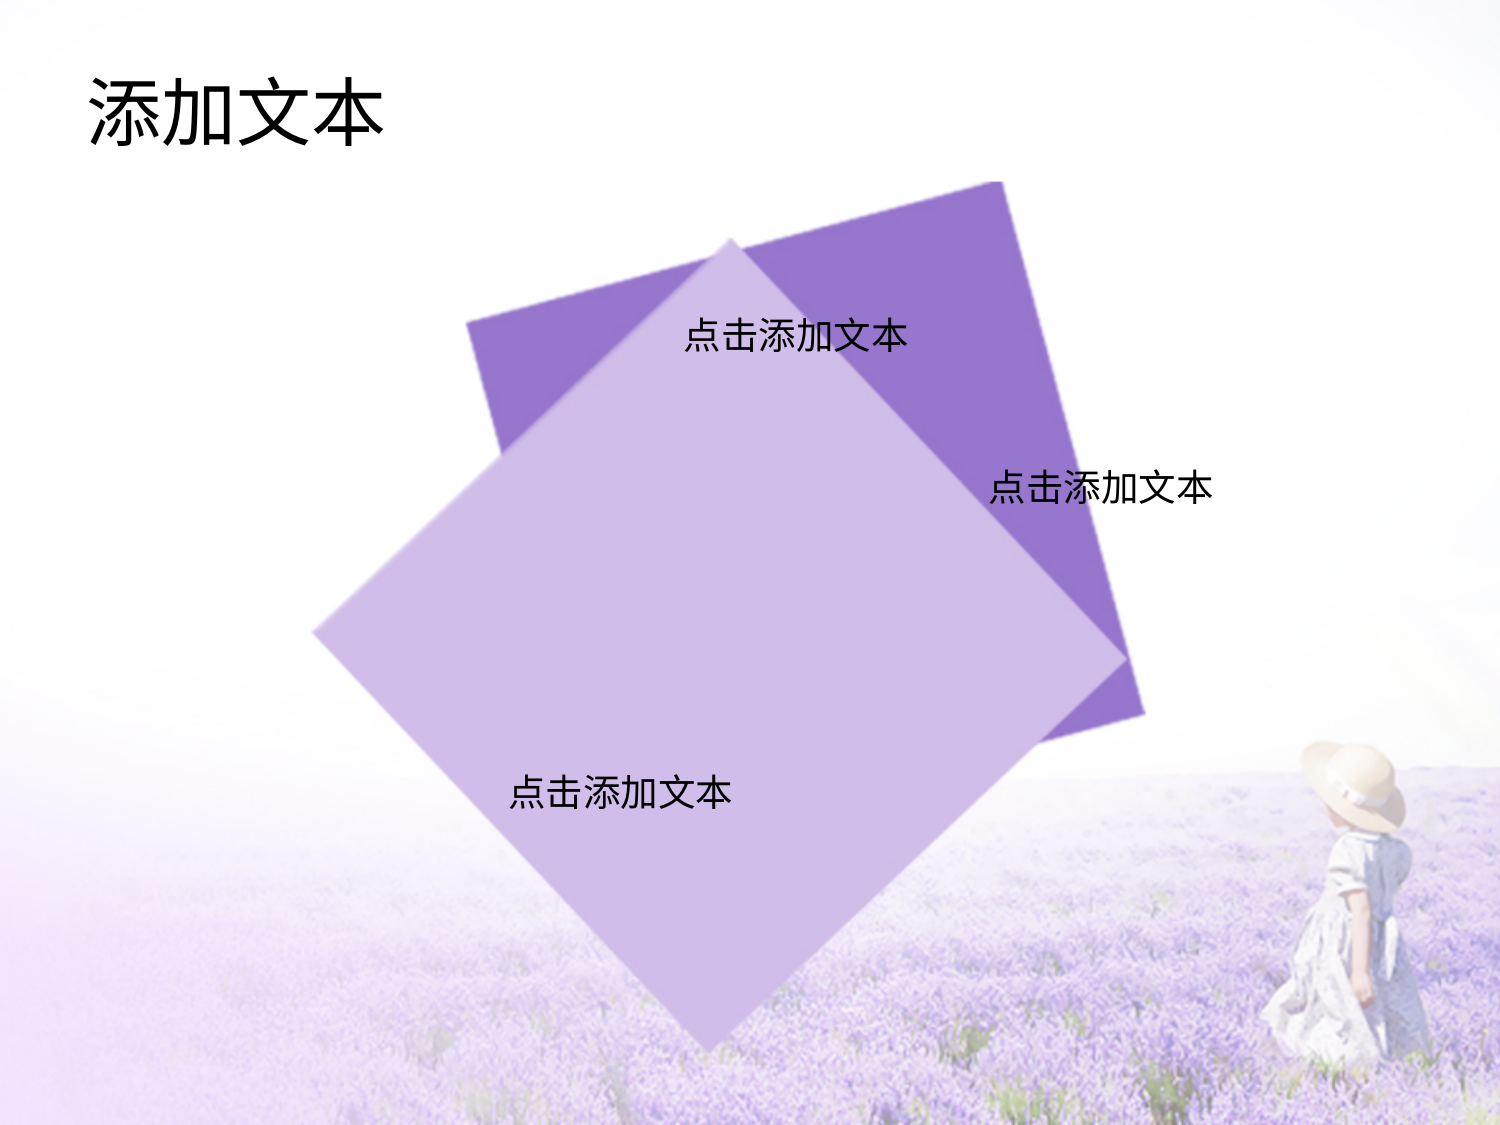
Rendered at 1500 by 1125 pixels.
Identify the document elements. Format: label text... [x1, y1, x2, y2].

text_box 添加文本 [72, 58, 402, 164]
picture [0, 0, 1500, 1125]
text_box 点击添加文本 [669, 304, 924, 365]
text_box 点击添加文本 [973, 456, 1229, 517]
text_box 点击添加文本 [493, 761, 749, 822]
